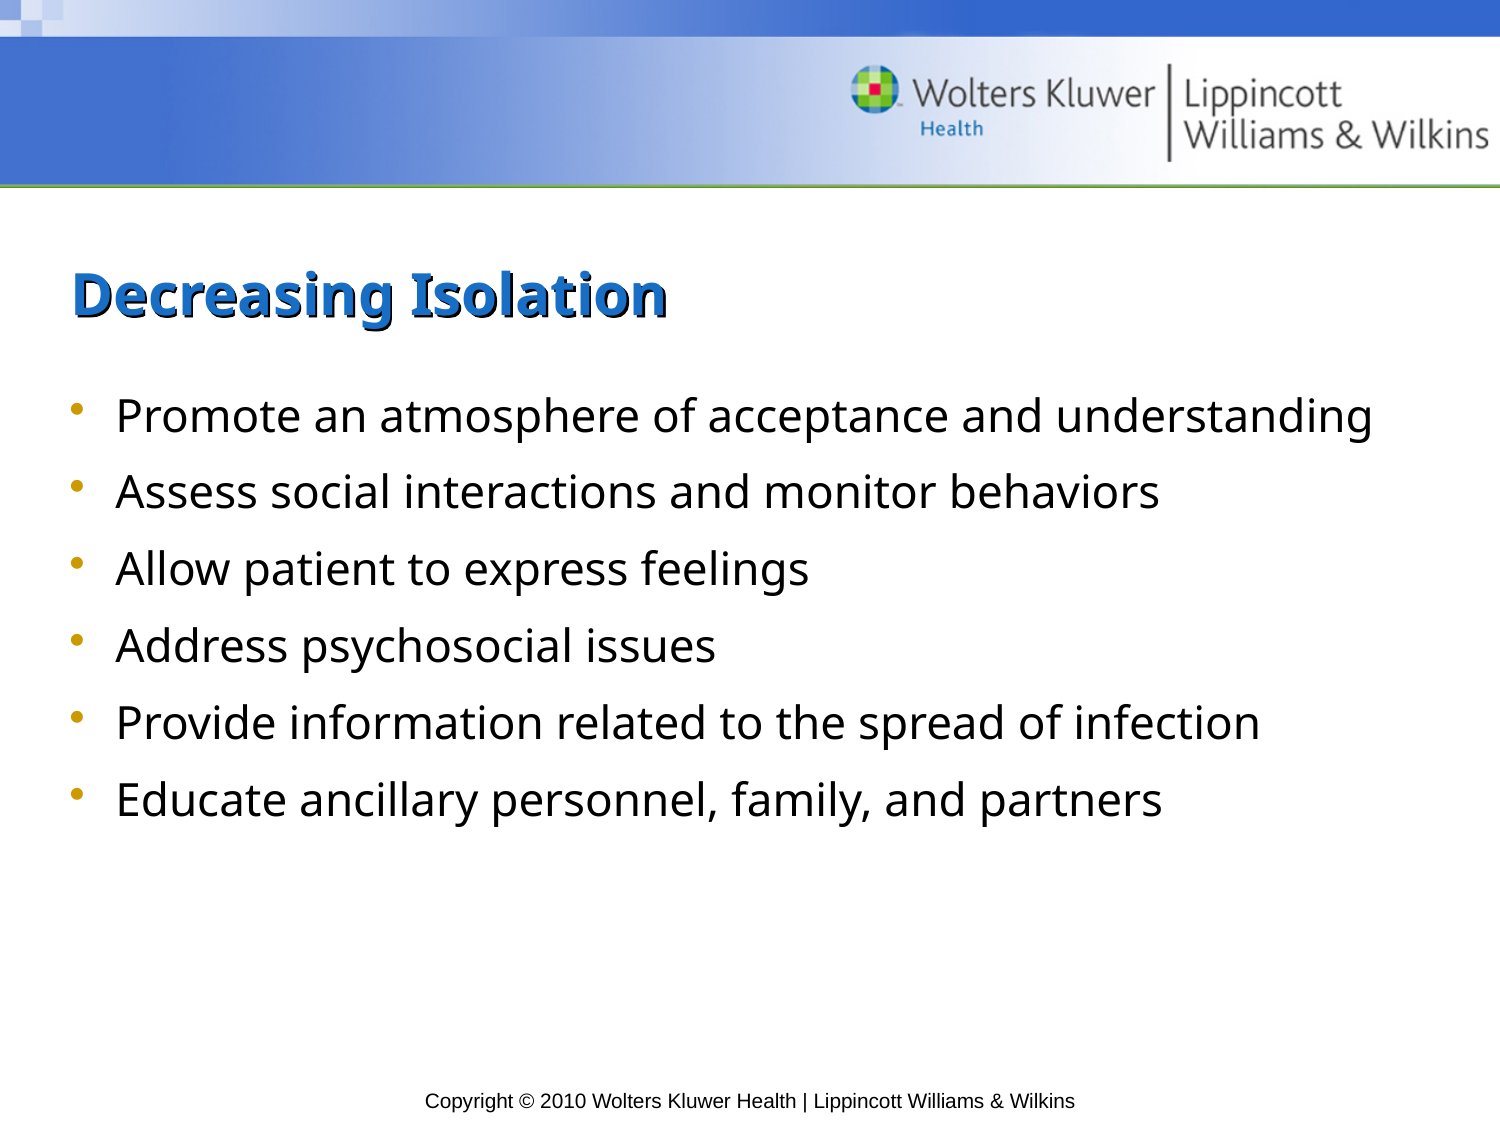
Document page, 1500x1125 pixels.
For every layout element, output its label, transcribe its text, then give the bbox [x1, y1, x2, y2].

list Promote an atmosphere of acceptance and understanding Assess social interactions and monitor behaviors Allow patient to express feelings Address psychosocial issues Provide information related to the spread of infection Educate ancillary personnel, family, and partners [53, 384, 1468, 1088]
title Decreasing Isolation [70, 264, 1470, 329]
picture [0, 0, 1500, 188]
